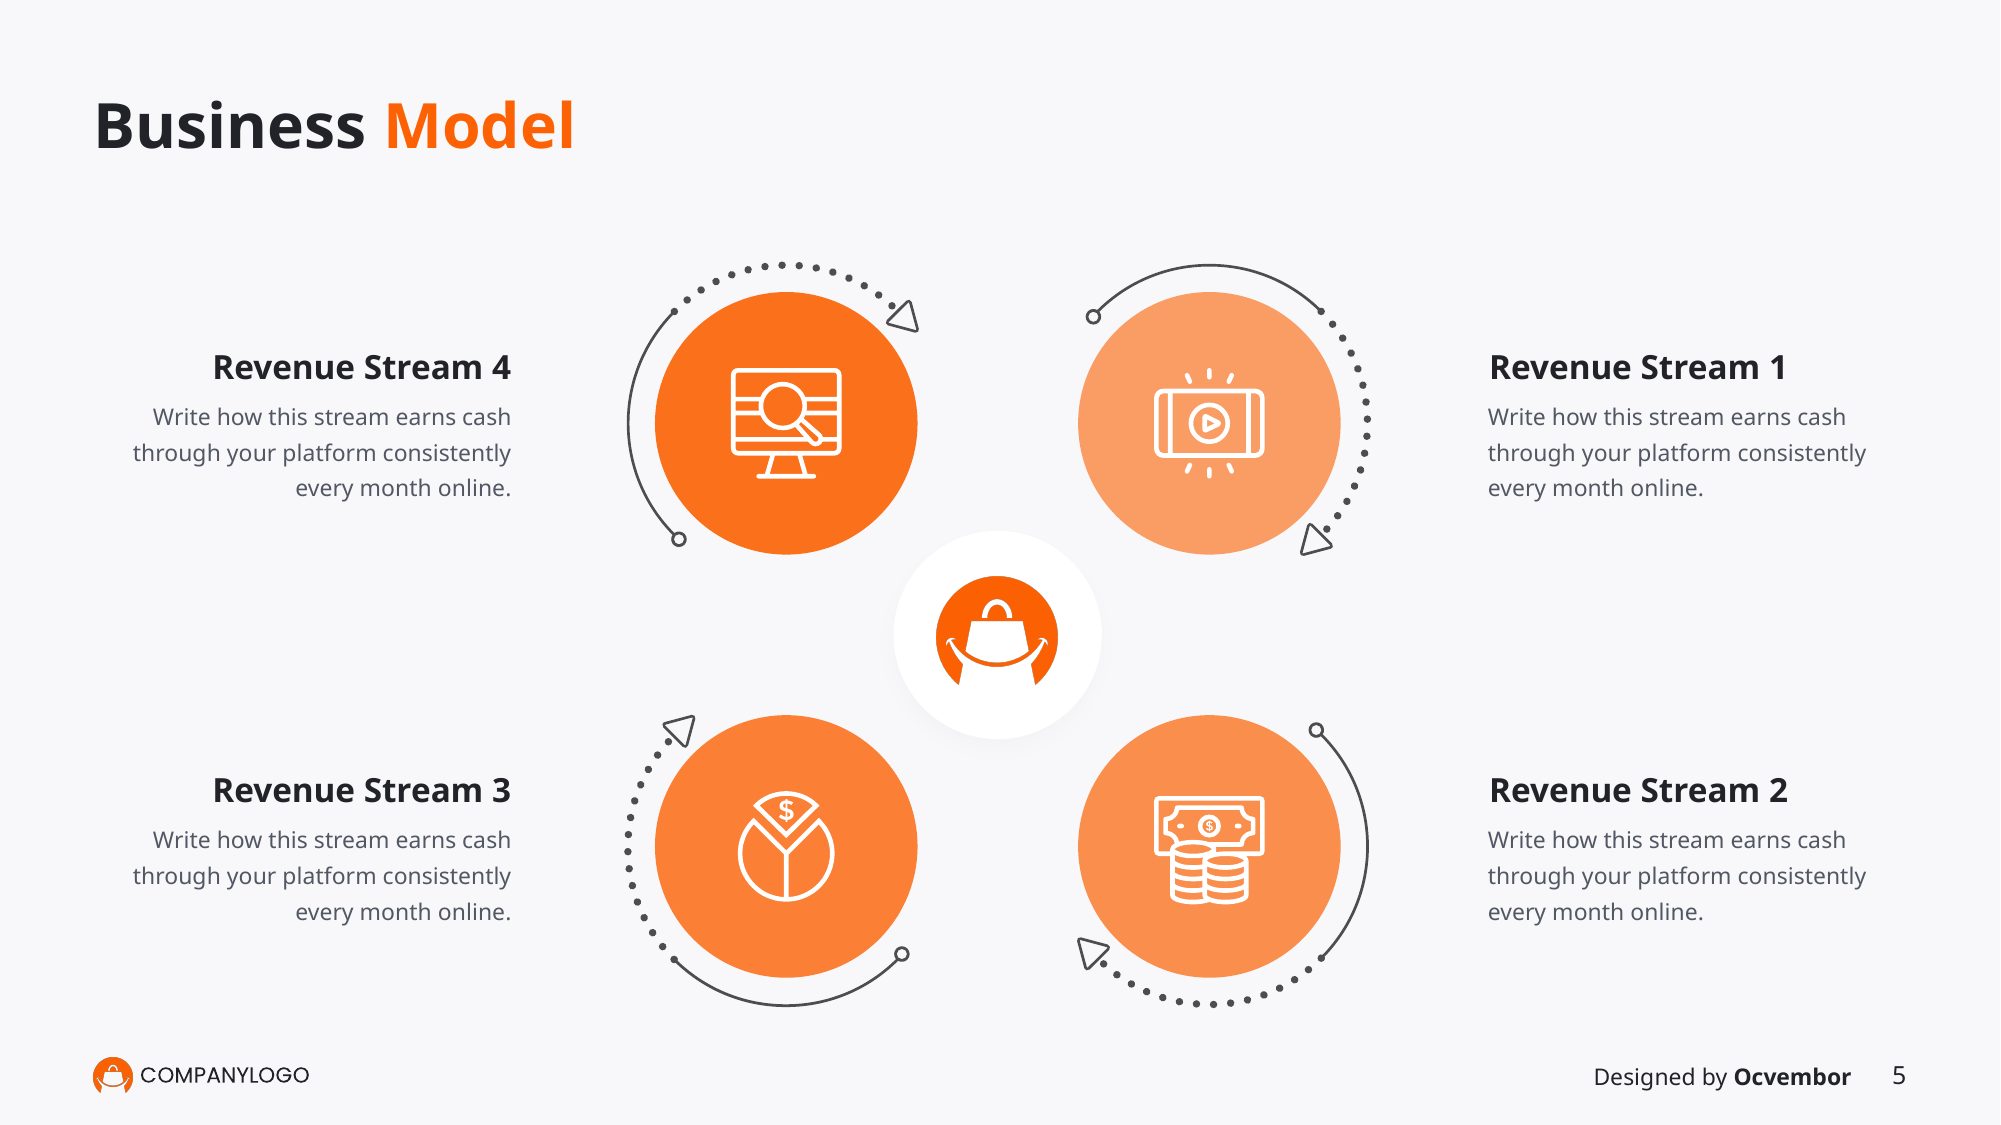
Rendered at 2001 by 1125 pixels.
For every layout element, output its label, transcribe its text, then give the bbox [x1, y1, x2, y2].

text_box [1338, 334, 1347, 342]
text_box [1207, 368, 1212, 380]
text_box [624, 847, 632, 856]
text_box [670, 946, 910, 1008]
text_box [1184, 373, 1193, 384]
text_box [1078, 715, 1341, 978]
text_box [1347, 349, 1355, 357]
text_box [1226, 999, 1235, 1007]
text_box [683, 296, 691, 304]
text_box [628, 881, 637, 890]
text_box [752, 791, 820, 839]
text_box [644, 765, 652, 774]
text_box [829, 268, 837, 276]
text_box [93, 769, 513, 924]
text_box [1077, 937, 1111, 971]
text_box [795, 261, 803, 270]
text_box [778, 261, 786, 269]
text_box [1260, 991, 1268, 999]
text_box [1078, 292, 1341, 555]
text_box [624, 830, 633, 839]
text_box [626, 813, 635, 822]
text_box [860, 282, 868, 290]
text_box [697, 286, 705, 294]
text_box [93, 346, 513, 501]
text_box [653, 751, 662, 759]
text_box [812, 264, 820, 272]
text_box [1343, 497, 1351, 506]
text_box [1360, 449, 1369, 457]
text_box [1154, 796, 1265, 905]
text_box [640, 914, 648, 922]
text_box [1226, 462, 1234, 474]
text_box [1154, 388, 1265, 458]
text_box [874, 291, 883, 299]
text_box [1356, 466, 1365, 474]
text_box [1175, 998, 1184, 1006]
text_box [1304, 965, 1313, 974]
text_box [1207, 467, 1212, 479]
text_box [1351, 482, 1359, 490]
text_box [1159, 993, 1167, 1002]
text_box [1363, 432, 1371, 440]
text_box [744, 266, 752, 274]
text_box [1487, 346, 1907, 501]
text_box [712, 277, 720, 286]
text_box [633, 898, 641, 906]
text_box [728, 271, 736, 279]
text_box [1192, 1000, 1201, 1008]
text_box [1209, 1000, 1218, 1009]
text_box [1487, 769, 1907, 924]
text_box [737, 817, 835, 902]
text_box [761, 262, 769, 271]
title Business Model [93, 85, 1907, 162]
text_box [648, 929, 657, 937]
text_box [1299, 522, 1333, 556]
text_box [893, 530, 1103, 740]
text_box [637, 781, 645, 789]
text_box [1226, 373, 1234, 384]
text_box [631, 797, 639, 805]
text_box [1127, 980, 1135, 988]
text_box [1276, 984, 1284, 992]
text_box [845, 274, 853, 282]
text_box [1085, 263, 1325, 325]
picture [93, 1057, 133, 1093]
text_box [625, 865, 633, 873]
text_box [654, 715, 918, 978]
text_box [1143, 988, 1151, 996]
text_box [662, 714, 696, 748]
text_box [1362, 398, 1370, 406]
text_box [1184, 462, 1193, 474]
text_box [1359, 381, 1367, 389]
text_box [654, 292, 918, 555]
text_box [626, 307, 687, 548]
text_box [1290, 976, 1299, 984]
text_box [1113, 970, 1121, 979]
text_box [1308, 722, 1369, 962]
text_box [730, 368, 842, 479]
text_box [1354, 365, 1362, 373]
text_box [885, 299, 919, 333]
text_box [1333, 512, 1342, 520]
text_box [658, 942, 667, 951]
text_box [1328, 320, 1337, 328]
text_box [1243, 996, 1252, 1004]
text_box [1363, 415, 1372, 423]
